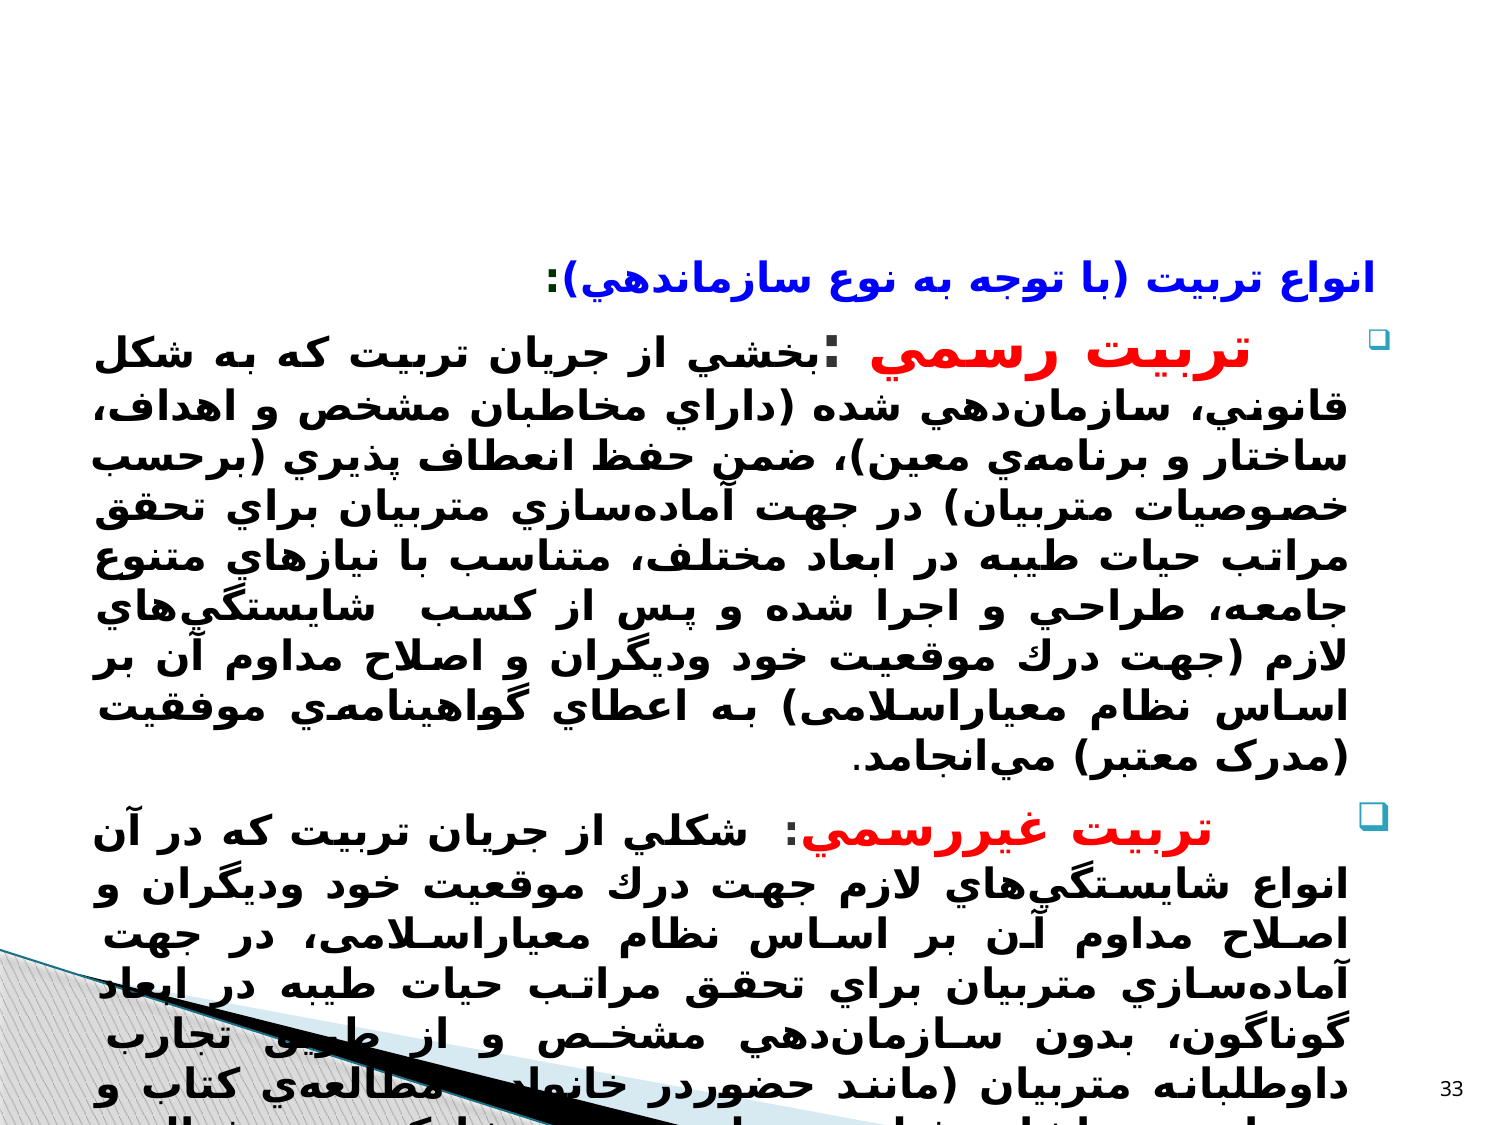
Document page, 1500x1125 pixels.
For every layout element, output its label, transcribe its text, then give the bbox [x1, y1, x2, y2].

list انواع تربیت (با توجه به نوع سازماندهي): تربيت رسمي :بخشي از جريان تربيت كه به شکل قانوني، سازمان‌دهي شده (داراي مخاطبان مشخص و اهداف، ساختار و برنامه‌ي معين)، ضمن حفظ انعطاف پذيري (برحسب خصوصيات متربيان) در جهت آماده‌سازي متربيان براي تحقق مراتب حيات طيبه در ابعاد مختلف، متناسب با نيازهاي متنوع جامعه، طراحي و اجرا شده و پس از کسب شايستگي‌هاي لازم (جهت درك موقعيت خود ودیگران و اصلاح مداوم آن بر اساس نظام معياراسلامی) به اعطاي گواهينامه‌ي موفقيت (مدرک معتبر) مي‌انجامد. تربيت غيررسمي: شكلي از جريان تربيت که در آن انواع شايستگي‌هاي لازم جهت درك موقعيت خود ودیگران و اصلاح مداوم آن بر اساس نظام معياراسلامی، در جهت آماده‌سازي متربيان براي تحقق مراتب حيات طيبه در ابعاد گوناگون، بدون سازمان‌دهي مشخص و از طريق تجارب داوطلبانه متربيان (مانند حضوردر خانواده، مطالعه‌ي كتاب و روزنامه، تماشاي فيلم و تلويزيون، مشاركت در فعاليت گروه‌ها و انجمن‌ها، شركت در مساجد و محافل مذهبي) کسب مي‌شود. [75, 243, 1425, 986]
slide_number 33 [1418, 1051, 1479, 1112]
